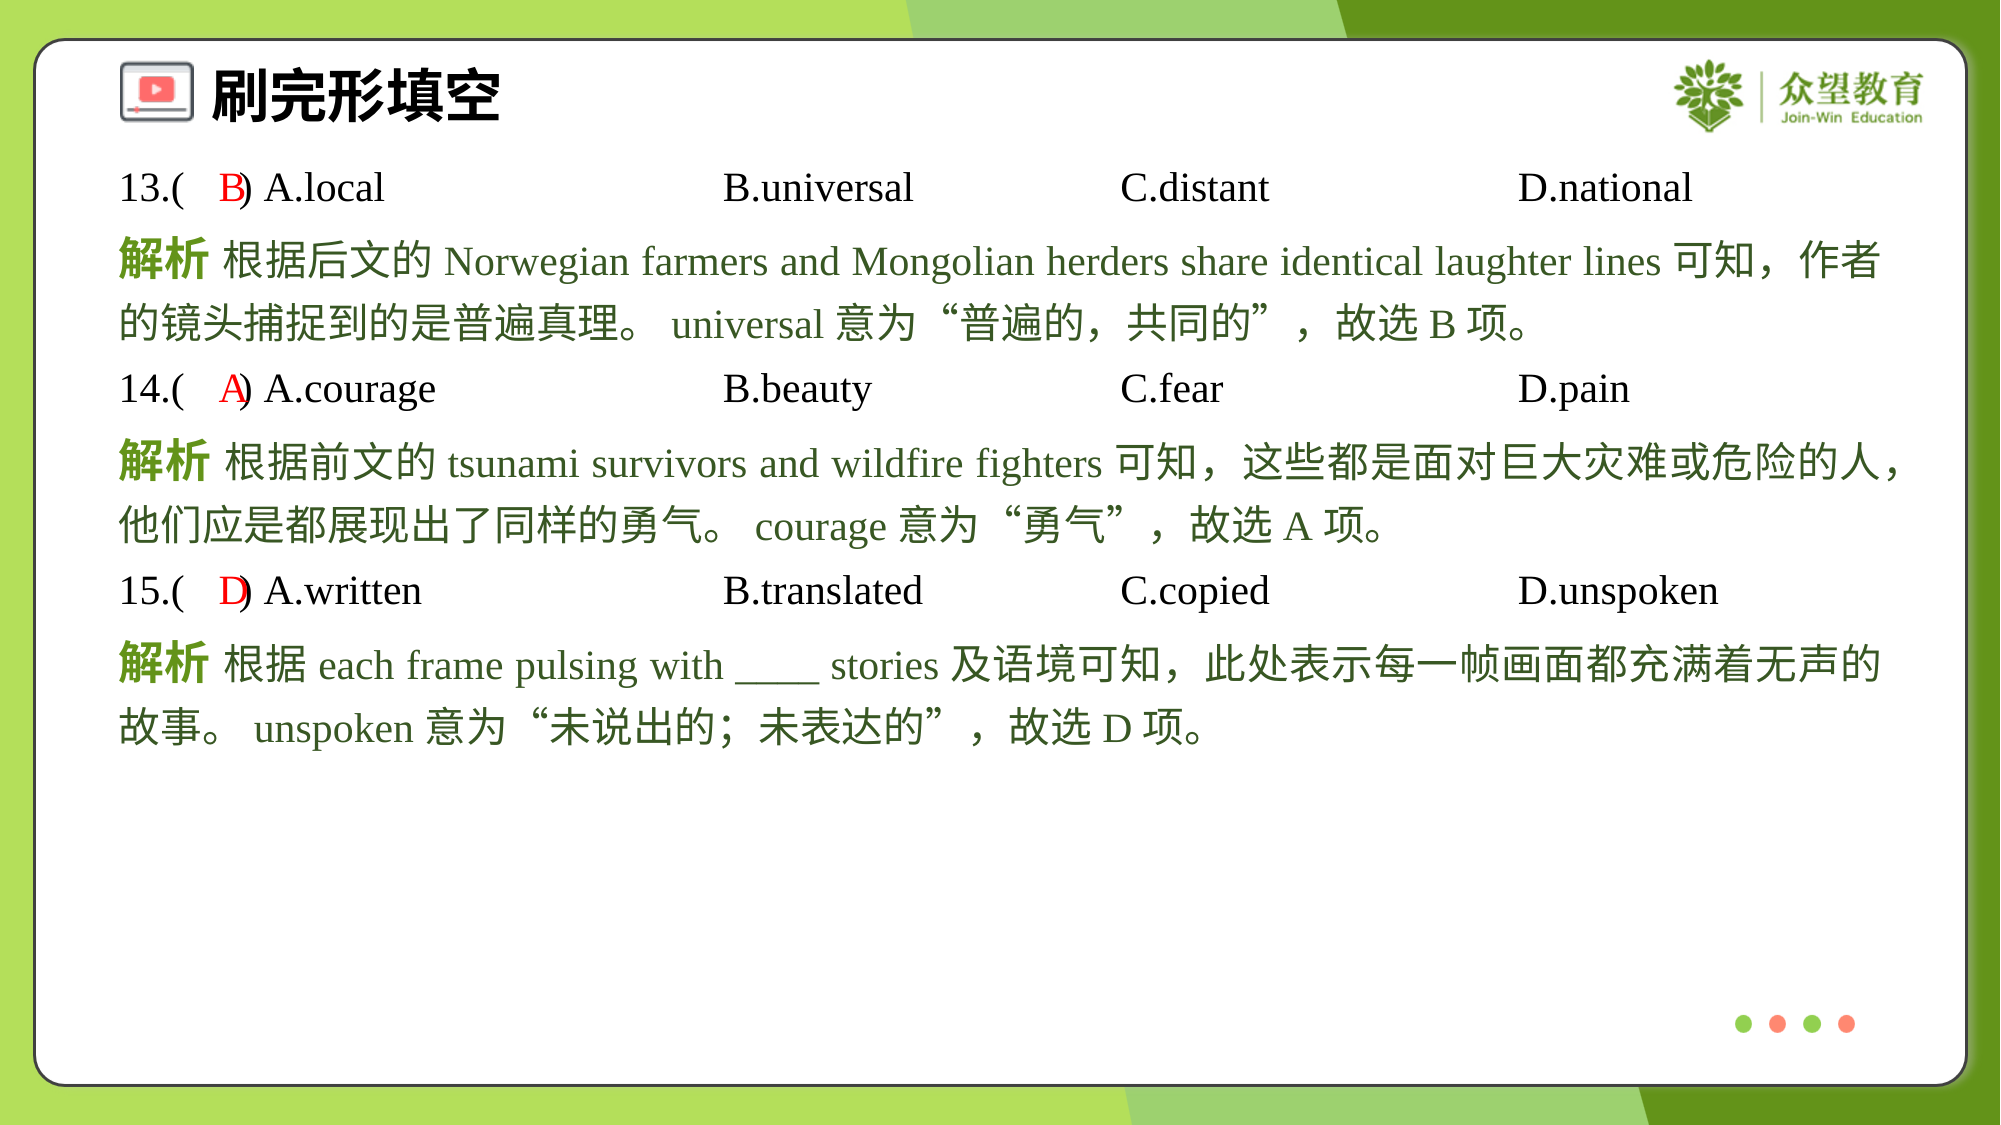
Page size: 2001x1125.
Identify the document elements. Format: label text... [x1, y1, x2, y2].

text_box A [213, 348, 254, 406]
text_box 14.( ) A.courage B.beauty C.fear D.pain [118, 348, 213, 406]
text_box D [213, 550, 254, 608]
text_box 解析 根据each frame pulsing with ____ stories及语境可知，此处表示每一帧画面都充满着无声的故事。unspoken意为“未说出的；未表达的”，故选D项。 [118, 619, 1883, 747]
text_box 15.( ) A.written B.translated C.copied D.unspoken [254, 550, 1883, 608]
text_box 解析 根据前文的tsunami survivors and wildfire fighters可知，这些都是面对巨大灾难或危险的人，他们应是都展现出了同样的勇气。courage意为“勇气”，故选A项。 [118, 417, 1883, 545]
text_box 解析 根据后文的Norwegian farmers and Mongolian herders share identical laughter lines可知，作者的镜头捕捉到的是普遍真理。universal意为“普遍的，共同的”，故选B项。 [118, 215, 1883, 343]
text_box 13.( ) A.local B.universal C.distant D.national [118, 146, 213, 204]
picture [0, 0, 2000, 1125]
text_box 14.( ) A.courage B.beauty C.fear D.pain [254, 348, 1883, 406]
text_box 15.( ) A.written B.translated C.copied D.unspoken [118, 550, 213, 608]
text_box 13.( ) A.local B.universal C.distant D.national [252, 146, 1883, 204]
text_box B [213, 146, 252, 205]
